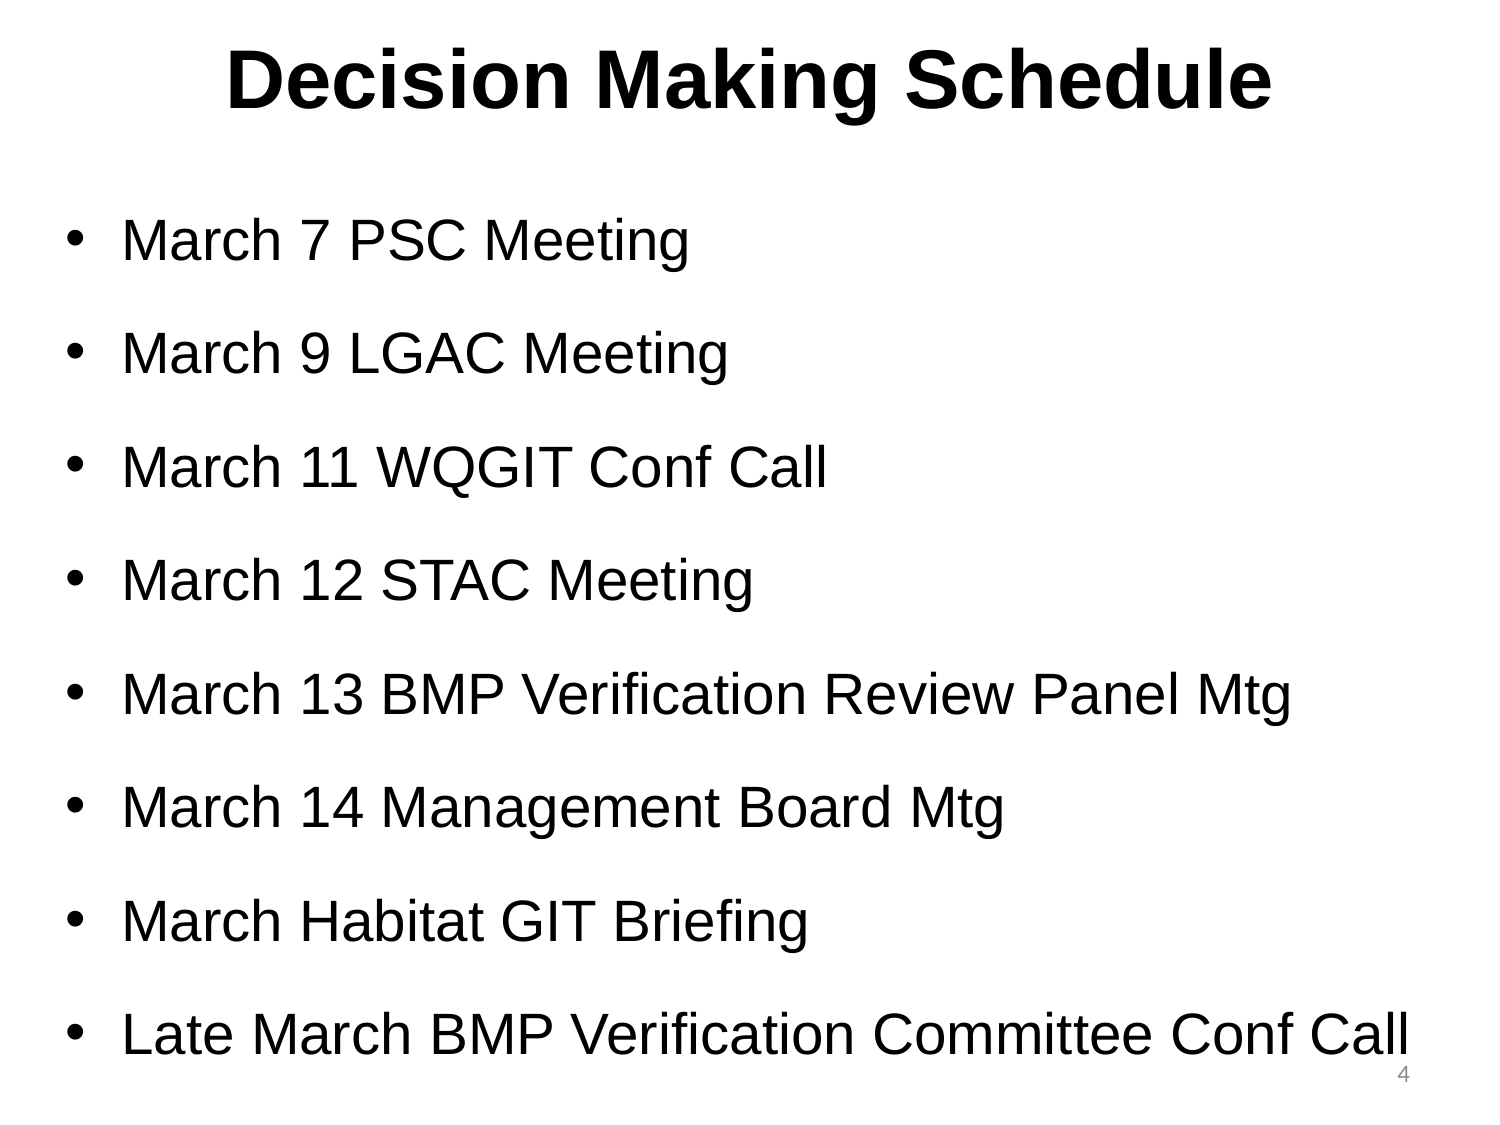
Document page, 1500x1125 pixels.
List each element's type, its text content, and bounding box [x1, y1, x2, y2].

title Decision Making Schedule [75, 0, 1425, 150]
slide_number 4 [1074, 1042, 1425, 1103]
list March 7 PSC Meeting March 9 LGAC Meeting March 11 WQGIT Conf Call March 12 STAC Meeting March 13 BMP Verification Review Panel Mtg March 14 Management Board Mtg March Habitat GIT Briefing Late March BMP Verification Committee Conf Call [50, 187, 1438, 1125]
